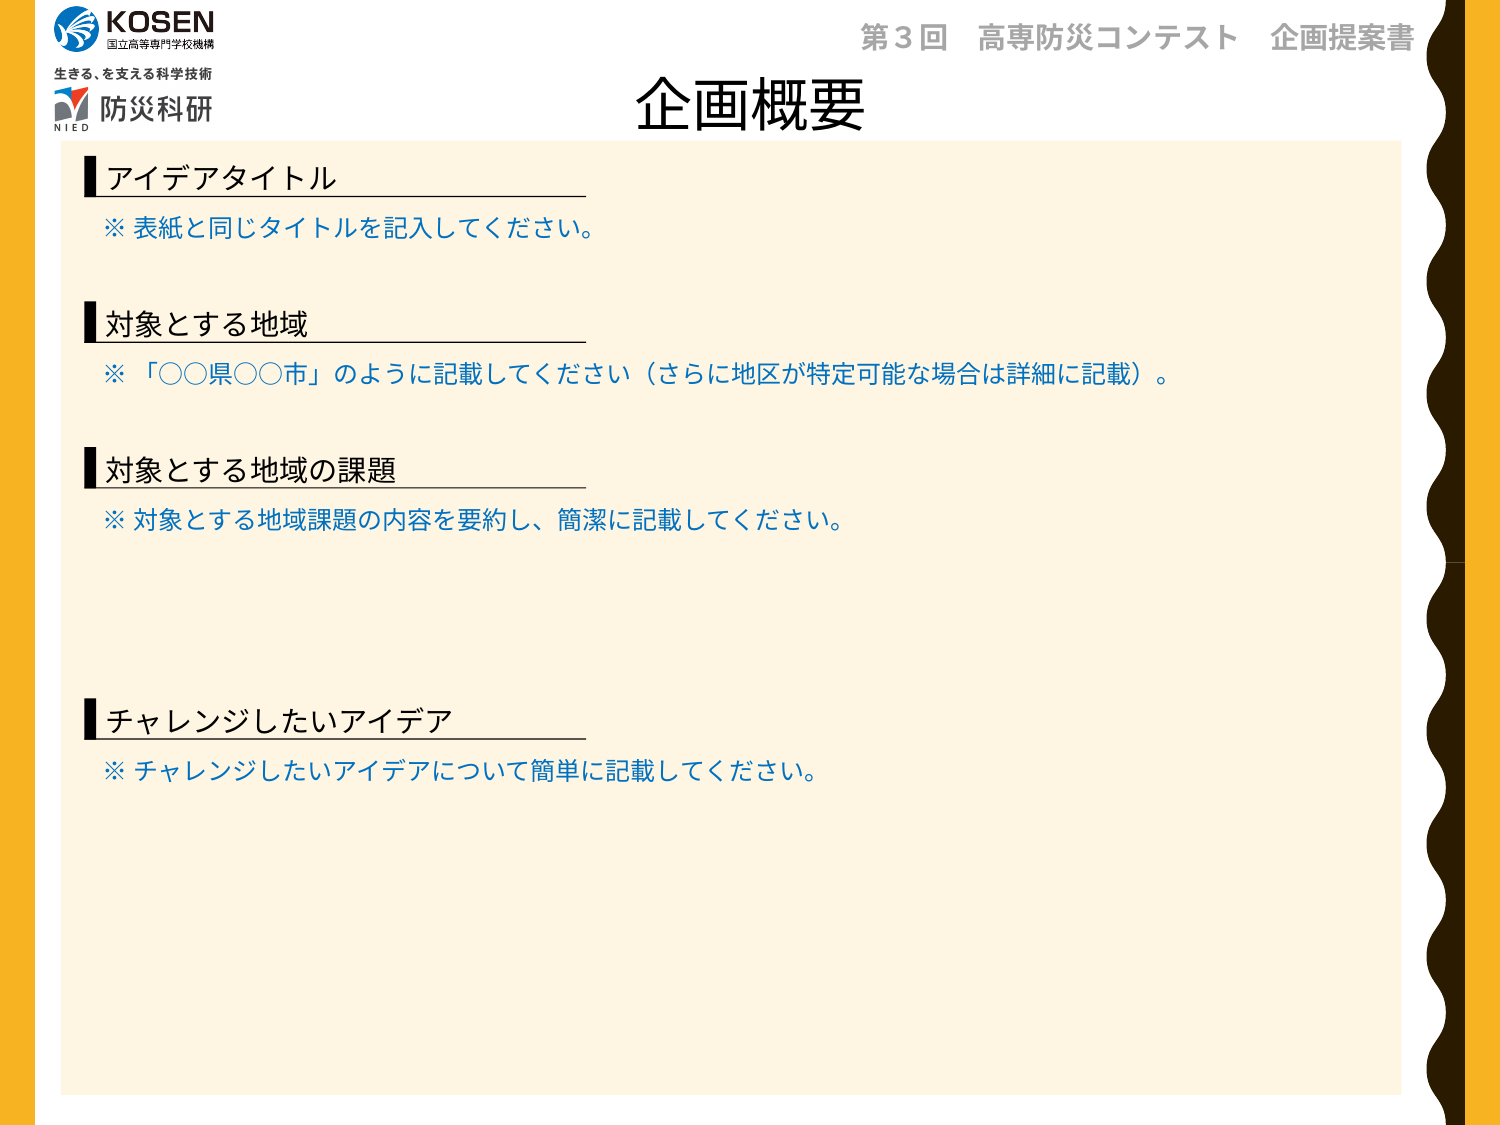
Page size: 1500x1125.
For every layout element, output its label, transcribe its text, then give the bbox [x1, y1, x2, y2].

picture [54, 6, 215, 52]
text_box ※表紙と同じタイトルを記入してください。 [87, 205, 1375, 251]
text_box ※対象とする地域課題の内容を要約し、簡潔に記載してください。 [87, 497, 1375, 542]
text_box ※「○○県○○市」のように記載してください（さらに地区が特定可能な場合は詳細に記載）。 [87, 351, 1375, 396]
picture [53, 66, 213, 133]
text_box ※チャレンジしたいアイデアについて簡単に記載してください。 [87, 747, 1375, 793]
